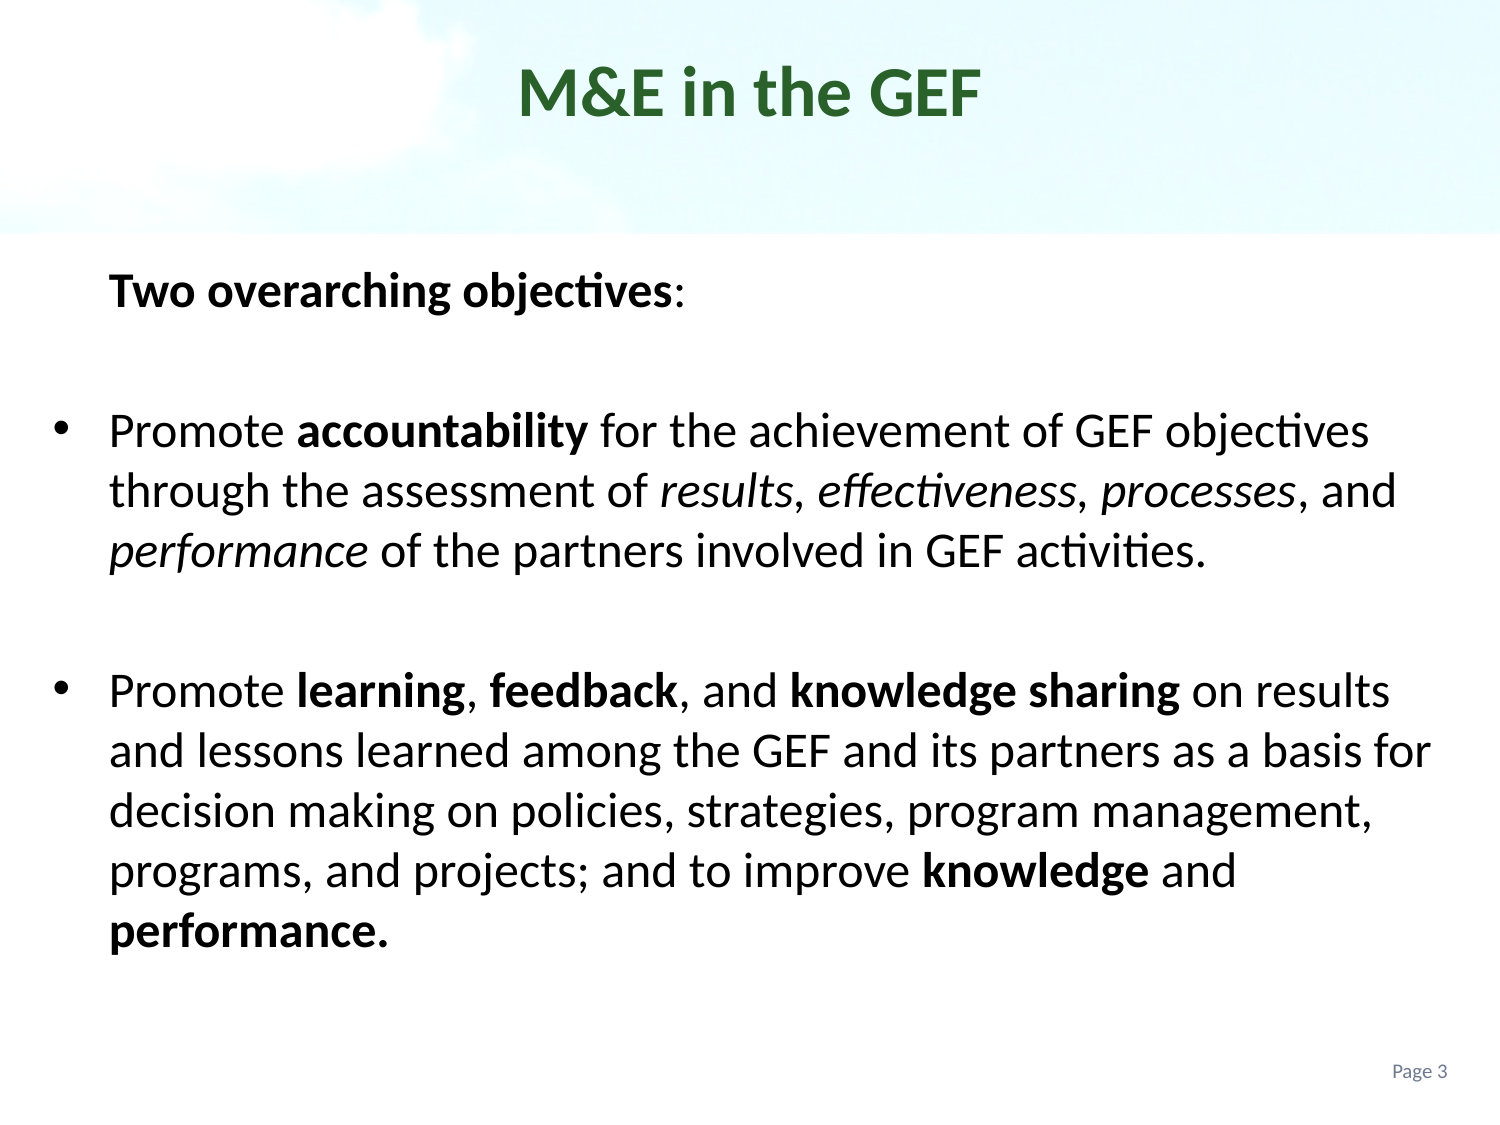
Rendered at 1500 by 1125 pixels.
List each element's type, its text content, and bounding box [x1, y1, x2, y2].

list Two overarching objectives: Promote accountability for the achievement of GEF objectives through the assessment of results, effectiveness, processes, and performance of the partners involved in GEF activities. Promote learning, feedback, and knowledge sharing on results and lessons learned among the GEF and its partners as a basis for decision making on policies, strategies, program management, programs, and projects; and to improve knowledge and performance. [37, 249, 1463, 1050]
title M&E in the GEF [37, 37, 1463, 225]
